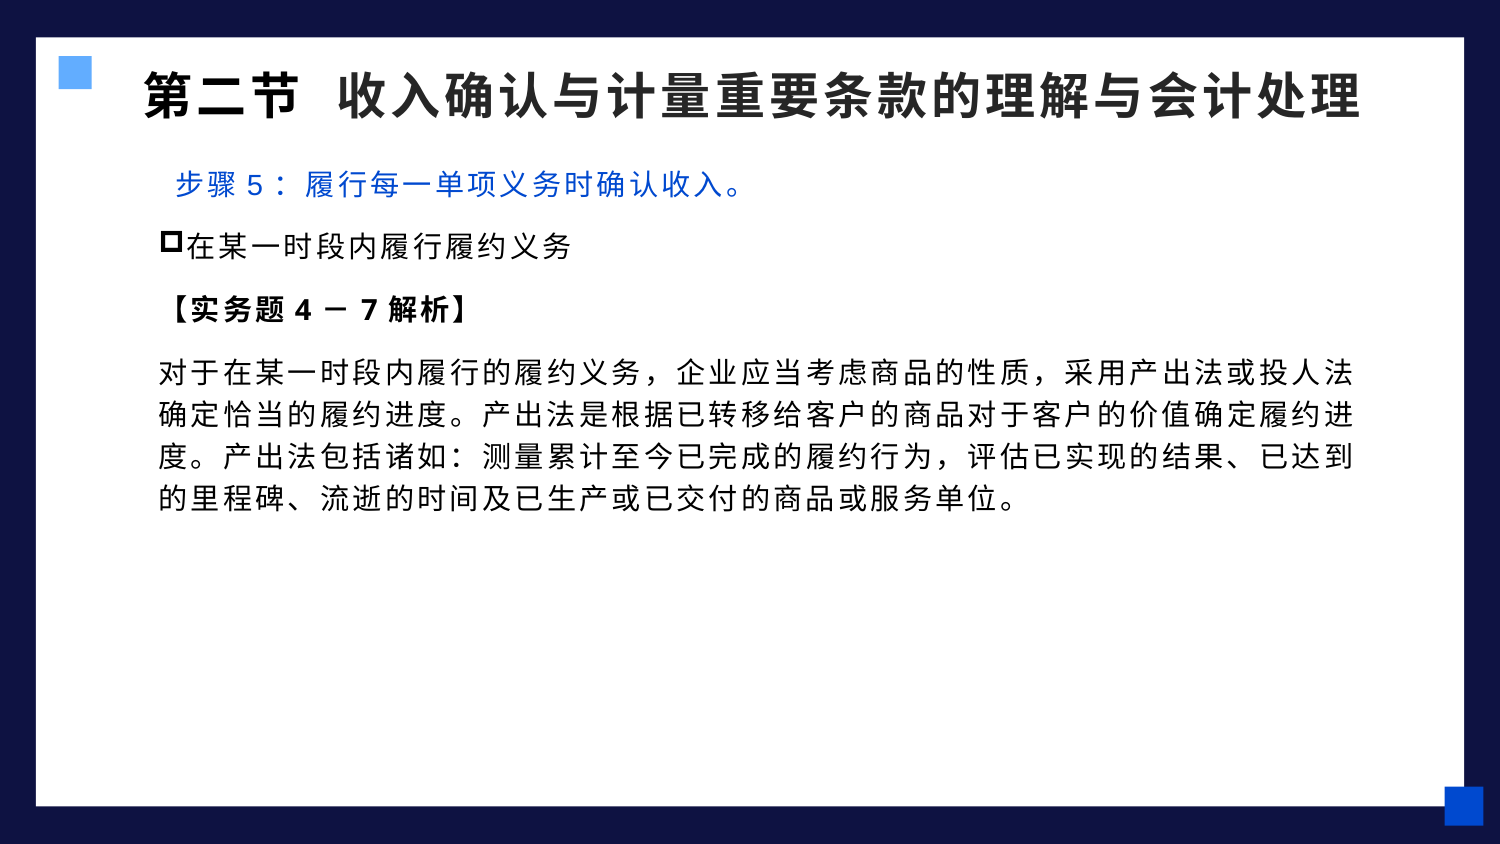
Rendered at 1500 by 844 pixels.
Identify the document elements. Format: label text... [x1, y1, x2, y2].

list 步骤5：履行每一单项义务时确认收入。 在某一时段内履行履约义务 【实务题4－7解析】 对于在某一时段内履行的履约义务，企业应当考虑商品的性质，采用产出法或投人法确定恰当的履约进度。产出法是根据已转移给客户的商品对于客户的价值确定履约进度。产出法包括诸如：测量累计至今已完成的履约行为，评估已实现的结果、已达到的里程碑、流逝的时间及已生产或已交付的商品或服务单位。 [141, 158, 1389, 584]
text_box 第二节 收入确认与计量重要条款的理解与会计处理 [99, 43, 1400, 133]
